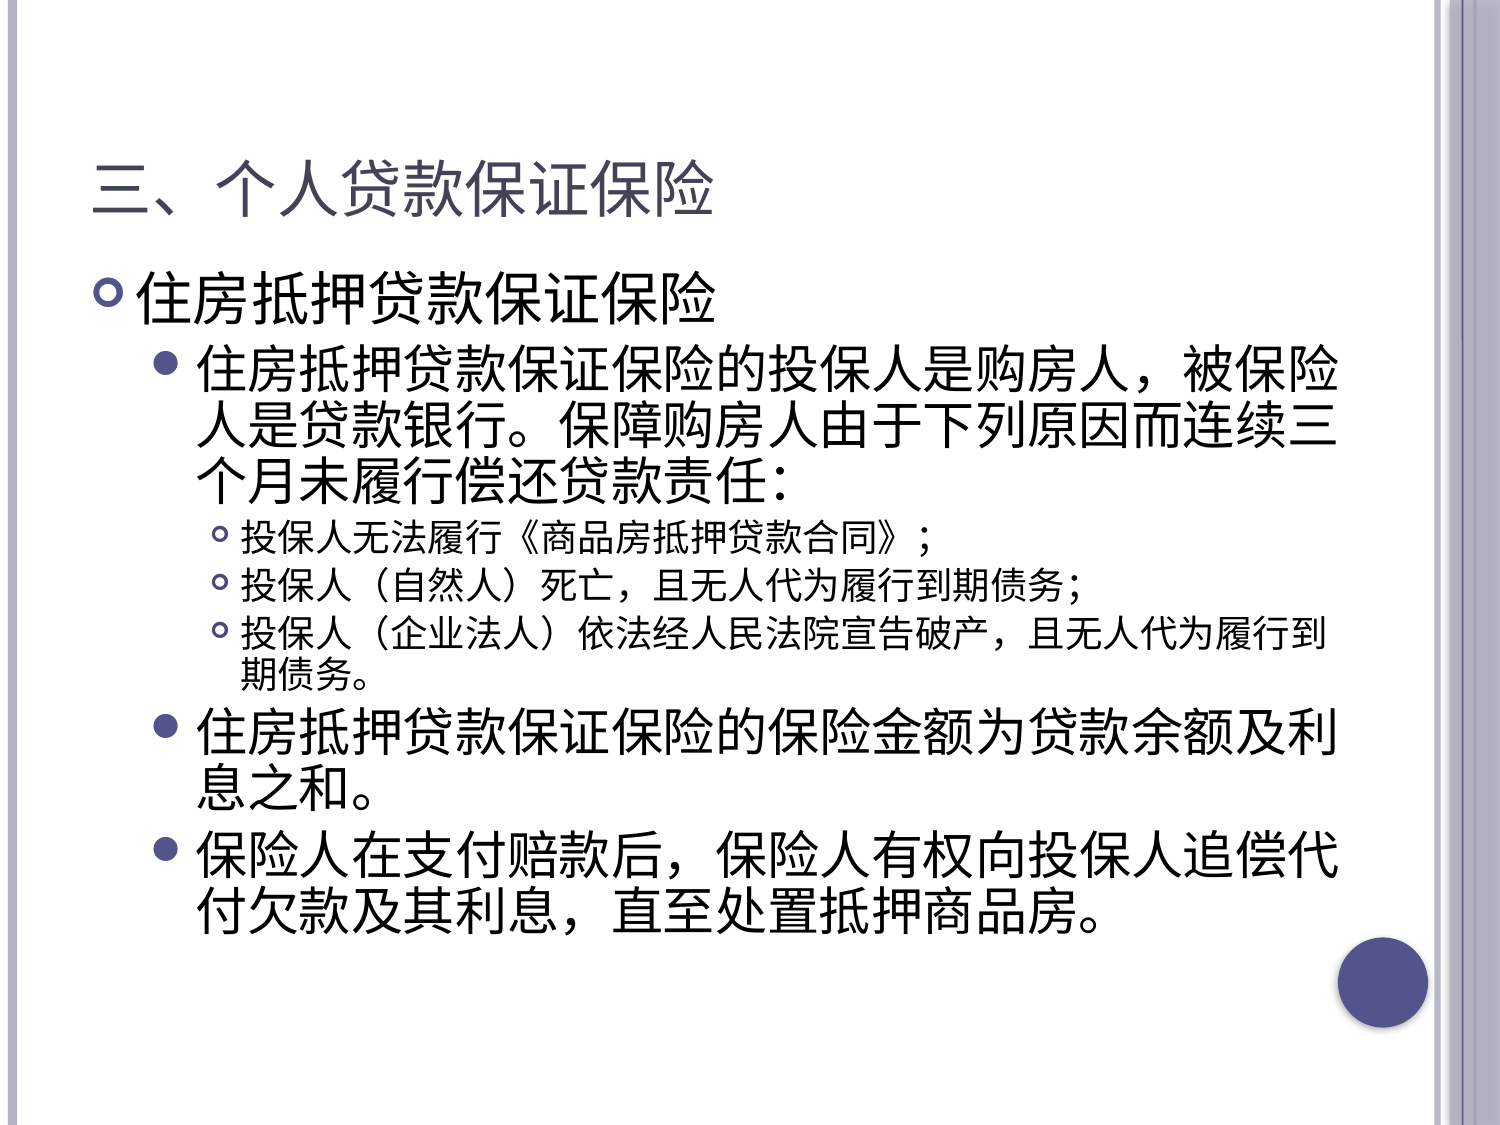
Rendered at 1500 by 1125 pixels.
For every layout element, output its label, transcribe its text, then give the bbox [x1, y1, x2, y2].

list 住房抵押贷款保证保险 住房抵押贷款保证保险的投保人是购房人，被保险人是贷款银行。保障购房人由于下列原因而连续三个月未履行偿还贷款责任： 投保人无法履行《商品房抵押贷款合同》； 投保人（自然人）死亡，且无人代为履行到期债务； 投保人（企业法人）依法经人民法院宣告破产，且无人代为履行到期债务。 住房抵押贷款保证保险的保险金额为贷款余额及利息之和。 保险人在支付赔款后，保险人有权向投保人追偿代付欠款及其利息，直至处置抵押商品房。 [74, 262, 1365, 1063]
title 三、个人贷款保证保险 [75, 45, 1300, 233]
